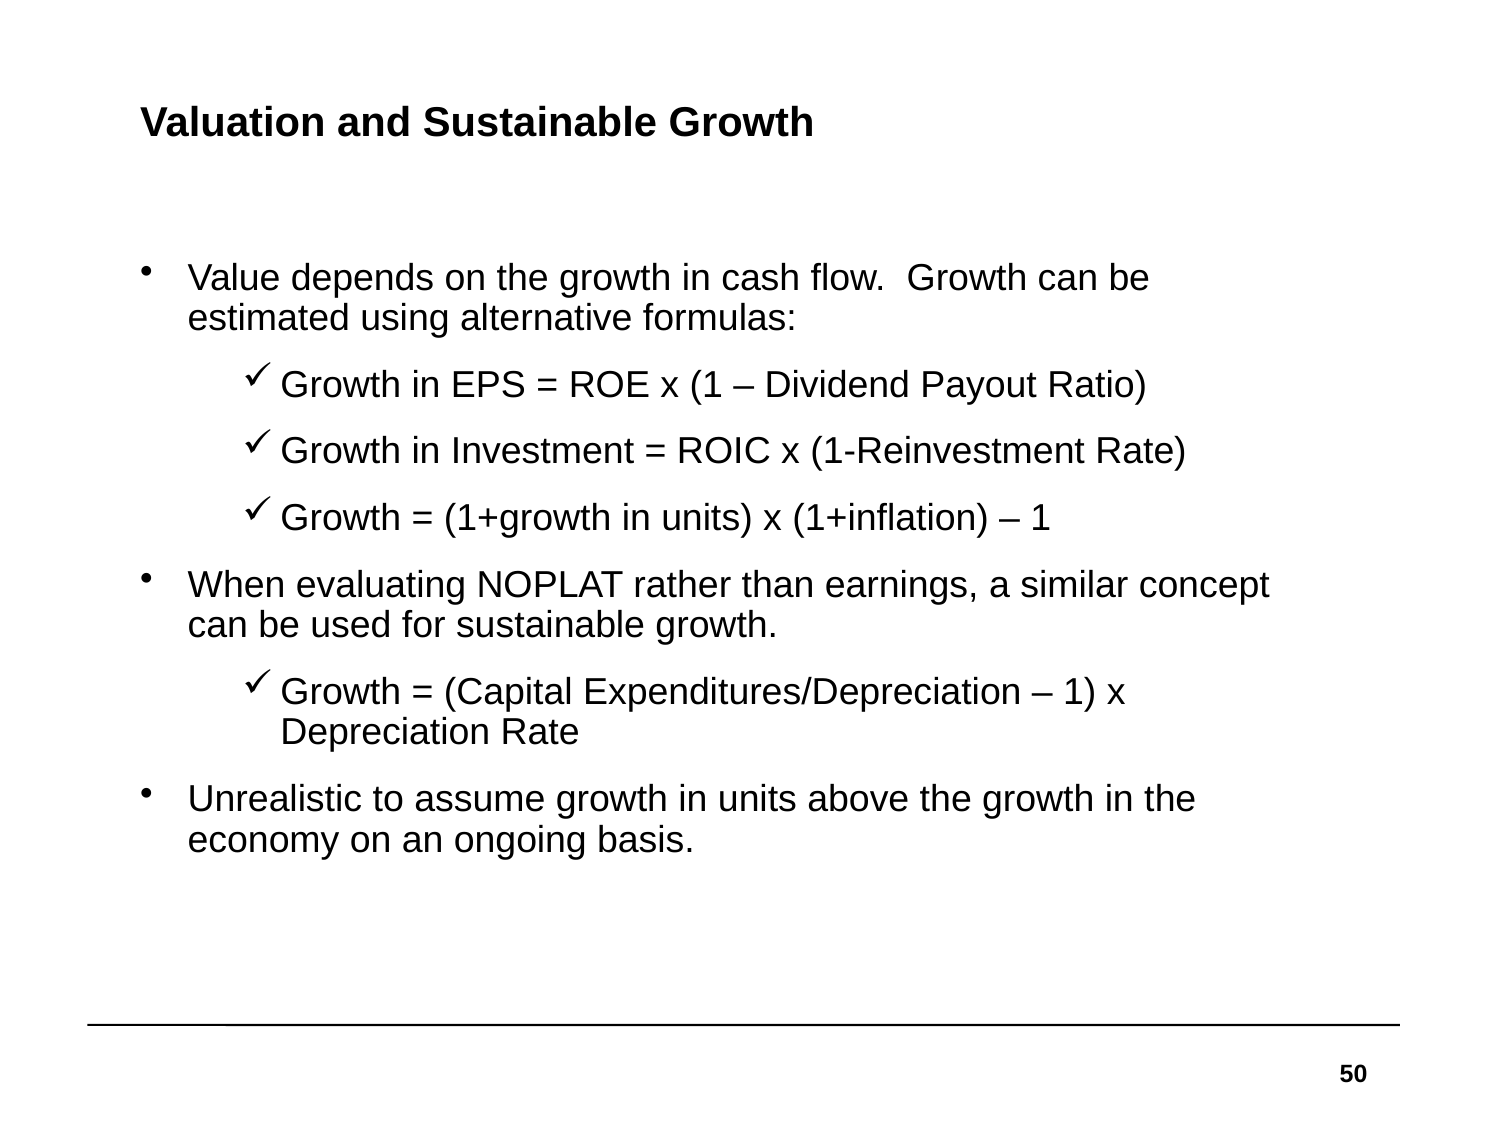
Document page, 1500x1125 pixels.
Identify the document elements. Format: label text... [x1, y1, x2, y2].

list Value depends on the growth in cash flow. Growth can be estimated using alternative formulas: Growth in EPS = ROE x (1 – Dividend Payout Ratio) Growth in Investment = ROIC x (1-Reinvestment Rate) Growth = (1+growth in units) x (1+inflation) – 1 When evaluating NOPLAT rather than earnings, a similar concept can be used for sustainable growth. Growth = (Capital Expenditures/Depreciation – 1) x Depreciation Rate Unrealistic to assume growth in units above the growth in the economy on an ongoing basis. [125, 249, 1338, 1000]
title Valuation and Sustainable Growth [125, 87, 1375, 225]
